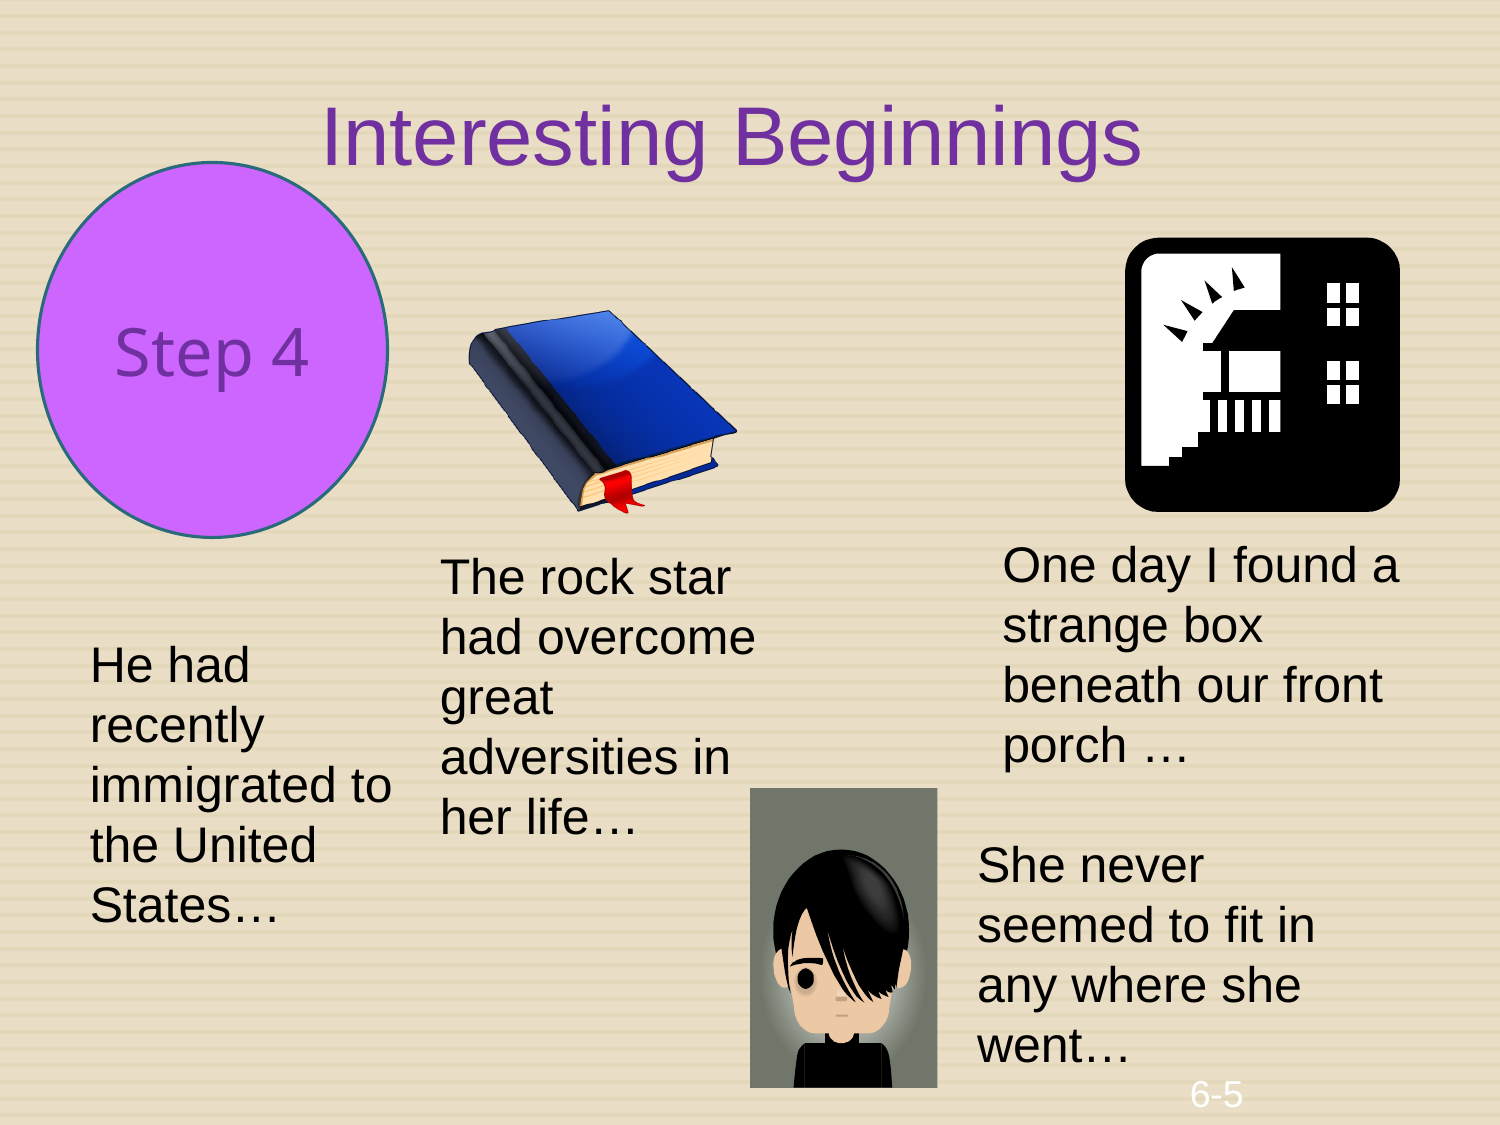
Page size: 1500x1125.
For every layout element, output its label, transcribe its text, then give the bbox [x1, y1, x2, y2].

picture [749, 787, 938, 1088]
picture [462, 274, 738, 551]
text_box Step 4 [35, 160, 390, 540]
picture [1124, 237, 1401, 513]
text_box Interesting Beginnings [50, 75, 1438, 190]
text_box She never seemed to fit in any where she went… [962, 824, 1338, 1080]
text_box 6-5 [1175, 1062, 1500, 1123]
text_box He had recently immigrated to the United States… [75, 624, 425, 940]
text_box The rock star had overcome great adversities in her life… [425, 537, 775, 853]
text_box One day I found a strange box beneath our front porch … [987, 524, 1450, 780]
